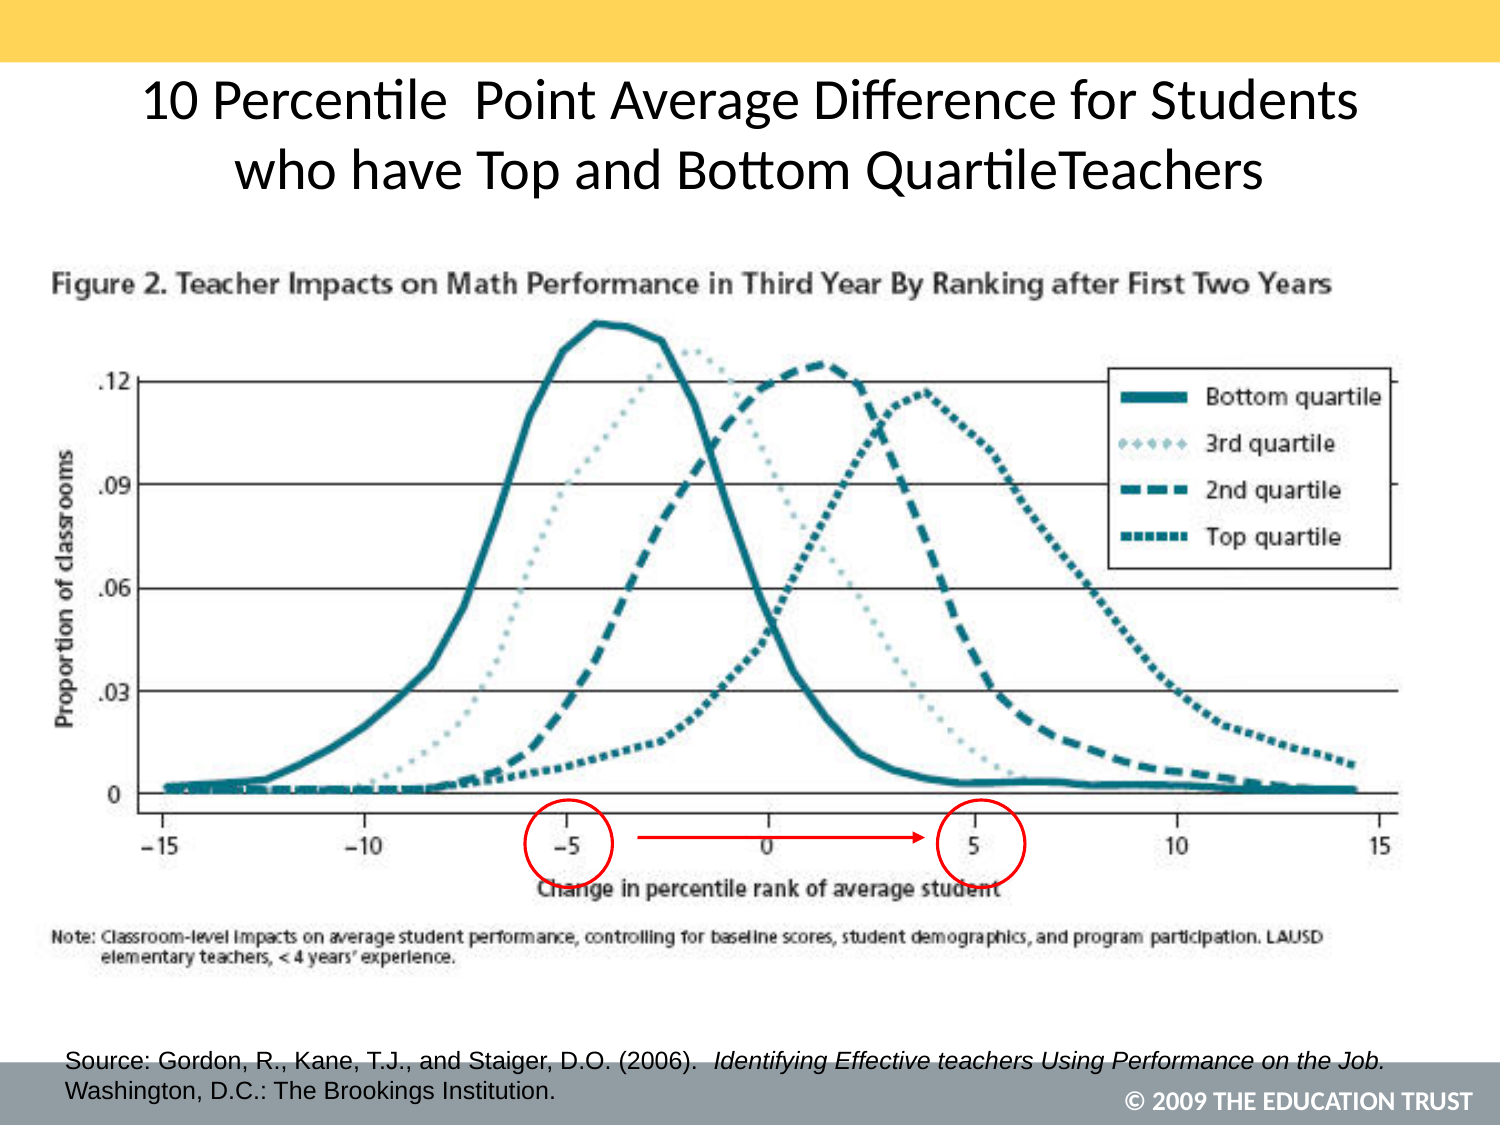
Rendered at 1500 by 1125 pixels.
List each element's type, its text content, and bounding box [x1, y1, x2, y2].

title 10 Percentile Point Average Difference for Students who have Top and Bottom QuartileTeachers [112, 37, 1388, 226]
text_box Source: Gordon, R., Kane, T.J., and Staiger, D.O. (2006). Identifying Effective teachers Using Performance on the Job. Washington, D.C.: The Brookings Institution. [49, 1037, 1413, 1113]
picture [0, 230, 1451, 1013]
